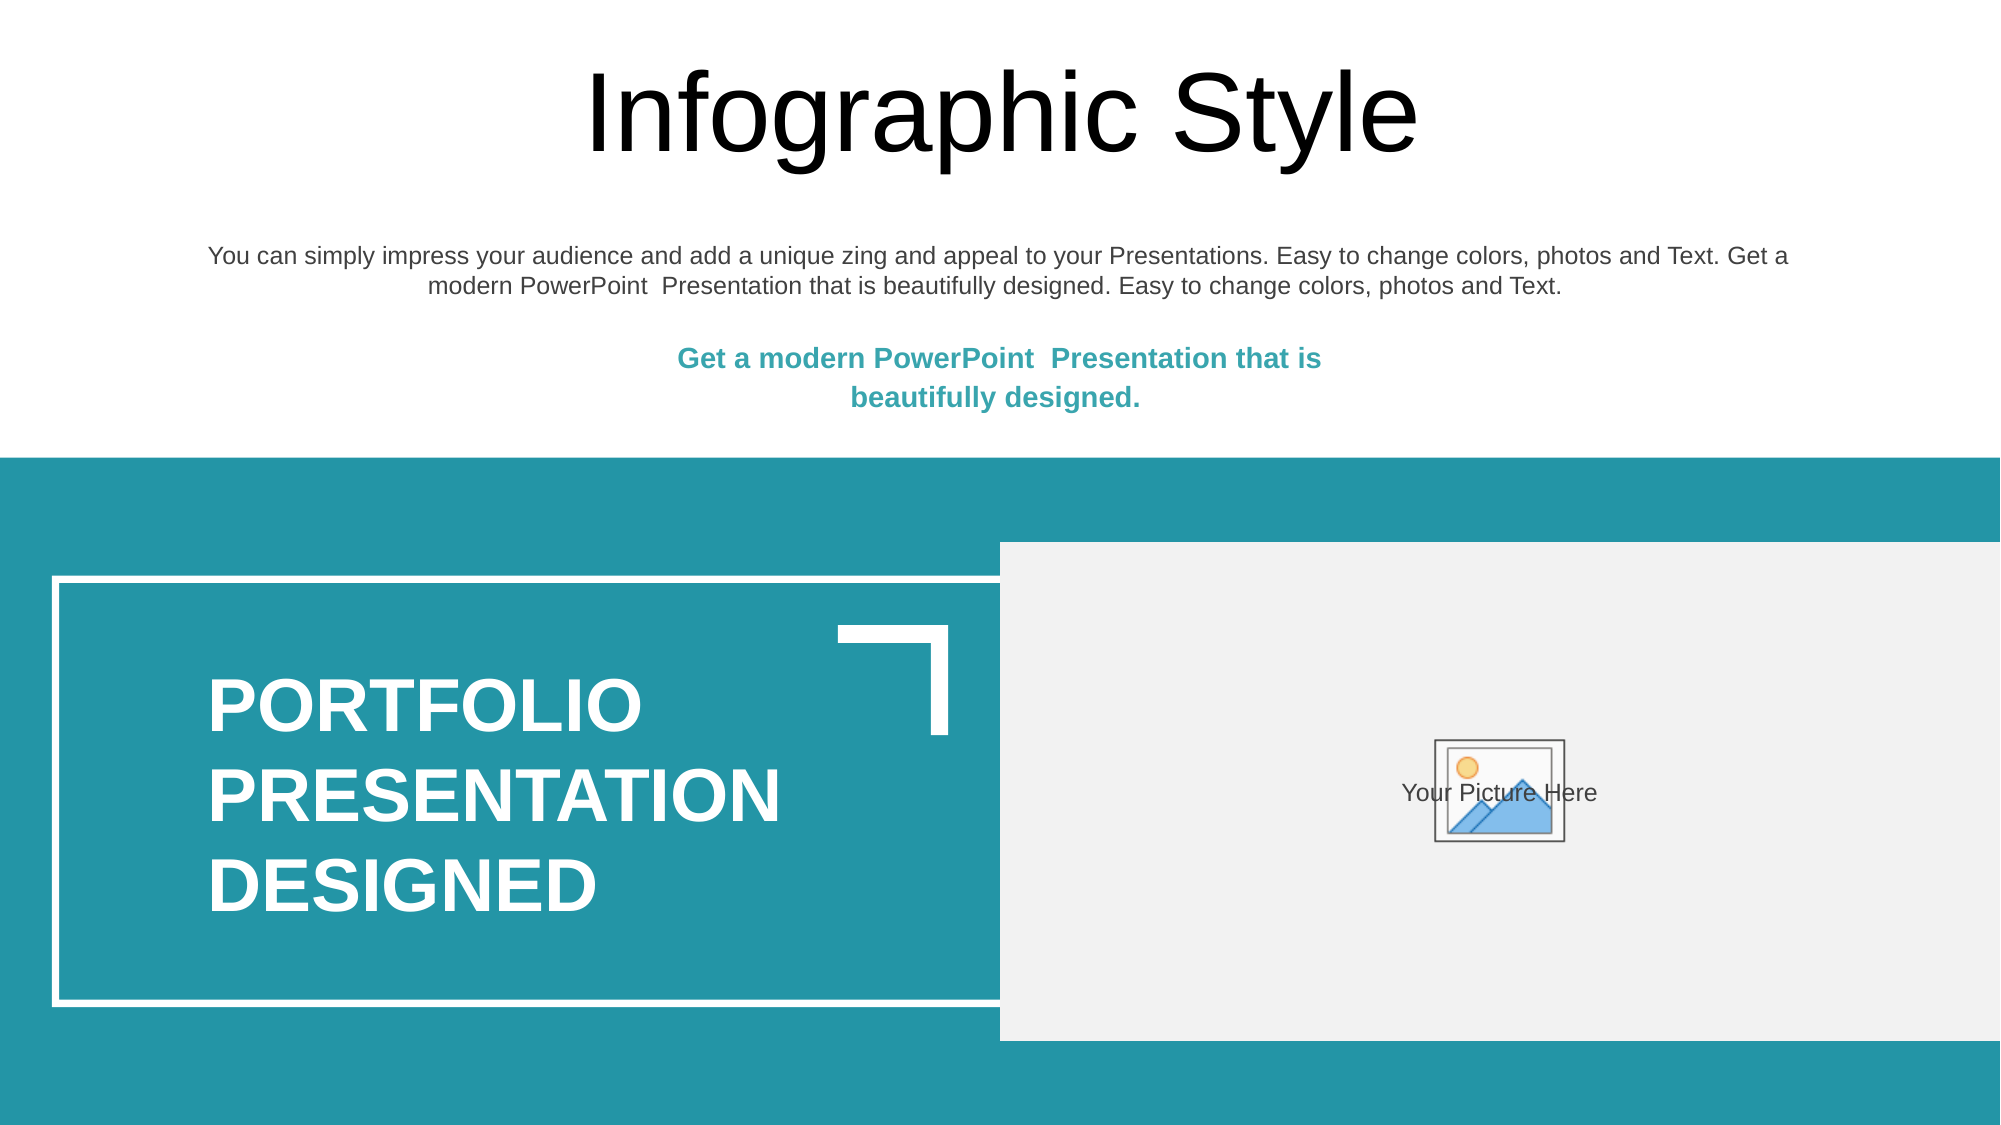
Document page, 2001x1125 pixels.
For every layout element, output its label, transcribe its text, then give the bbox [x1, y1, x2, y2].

picture [999, 541, 2000, 1041]
text_box [837, 624, 949, 736]
text_box Get a modern PowerPoint Presentation that is beautifully designed. [616, 328, 1384, 421]
text_box [51, 575, 999, 1008]
text_box You can simply impress your audience and add a unique zing and appeal to your Presentations. Easy to change colors, photos and Text. Get a modern PowerPoint Presentation that is beautifully designed. Easy to change colors, photos and Text. [192, 232, 1808, 308]
text_box Infographic Style [53, 47, 1952, 166]
text_box PORTFOLIO PRESENTATION DESIGNED [192, 636, 807, 947]
